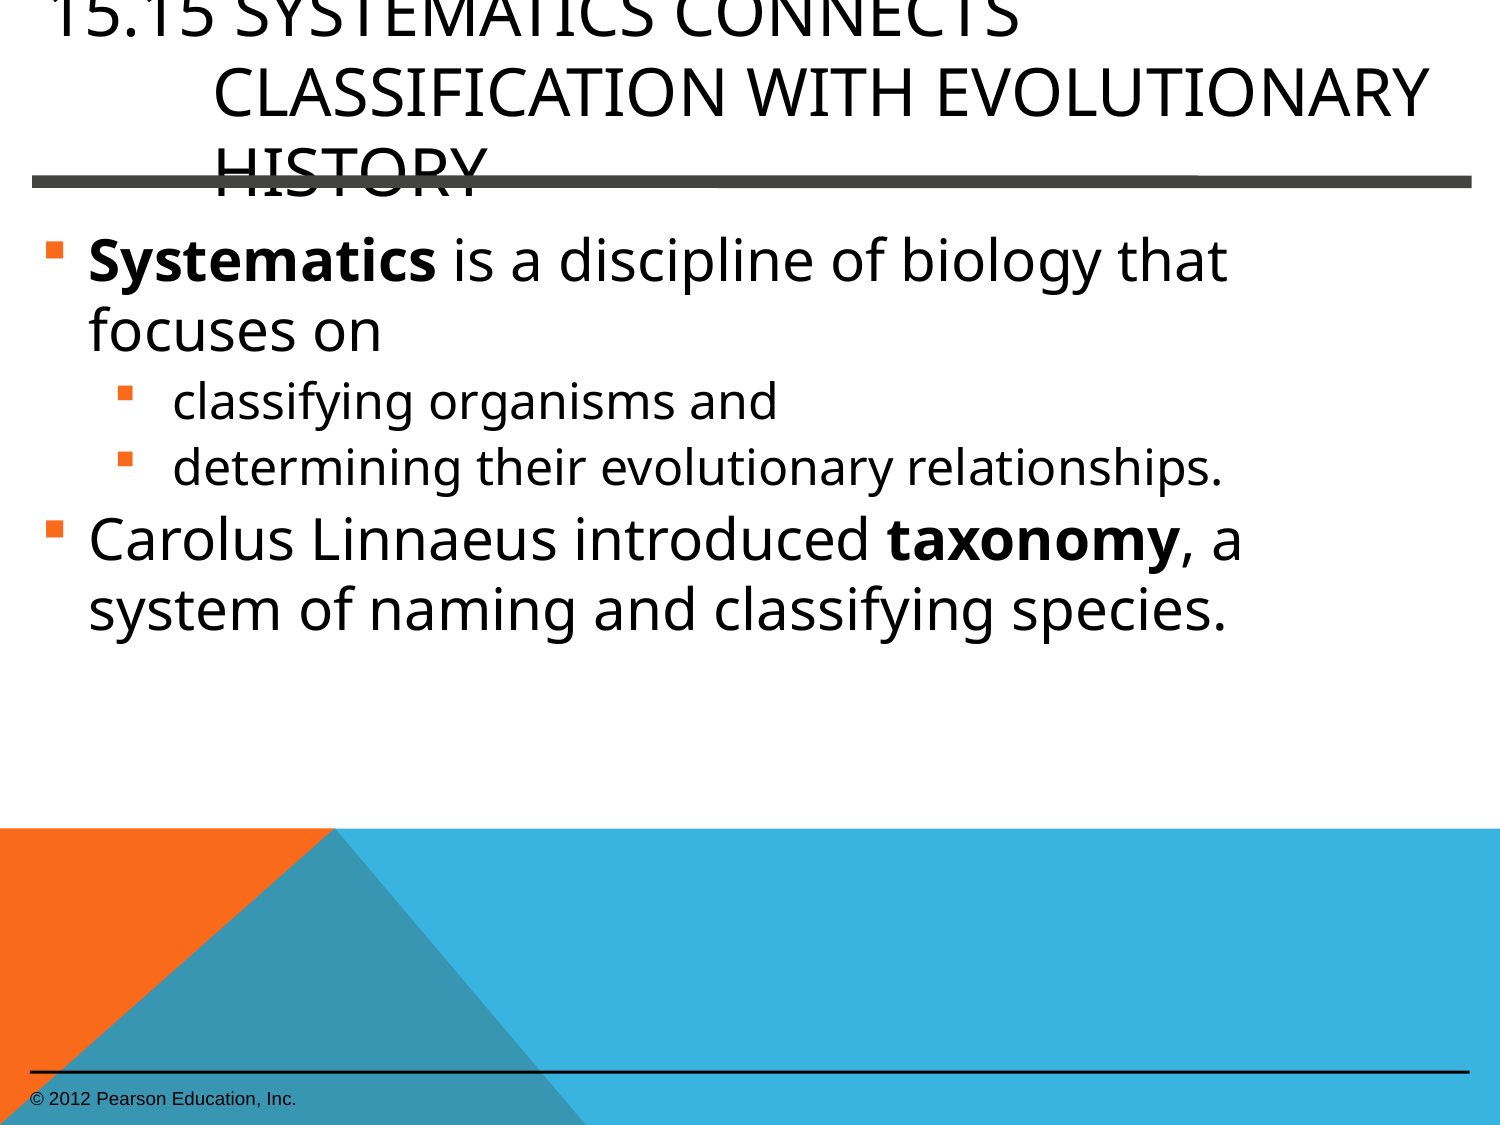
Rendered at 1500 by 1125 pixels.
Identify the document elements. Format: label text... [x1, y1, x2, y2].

text_box © 2012 Pearson Education, Inc. [29, 1086, 1470, 1110]
list Systematics is a discipline of biology that focuses on classifying organisms and determining their evolutionary relationships. Carolus Linnaeus introduced taxonomy, a system of naming and classifying species. [26, 215, 1427, 1080]
title 15.15 Systematics connects classification with evolutionary history [31, 0, 1472, 218]
